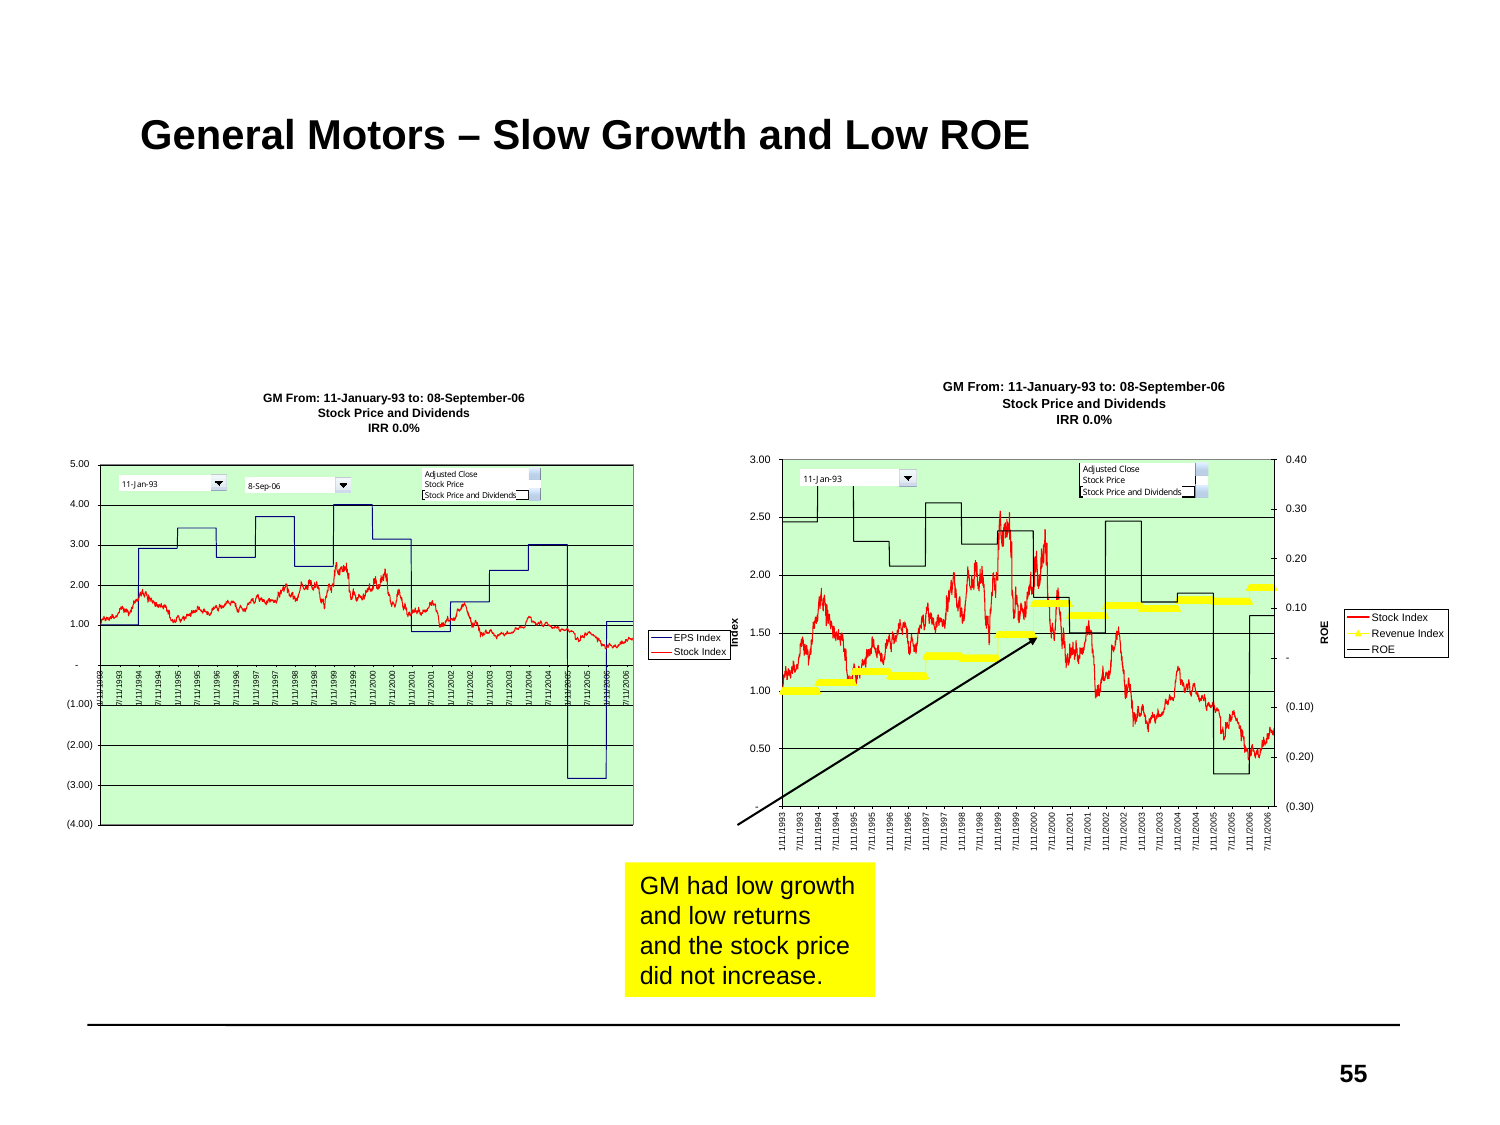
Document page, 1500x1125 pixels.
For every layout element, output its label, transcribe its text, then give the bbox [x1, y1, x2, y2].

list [49, 374, 707, 846]
title General Motors – Slow Growth and Low ROE [125, 99, 1350, 225]
text_box GM had low growth and low returns and the stock price did not increase. [624, 862, 875, 997]
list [712, 362, 1457, 871]
